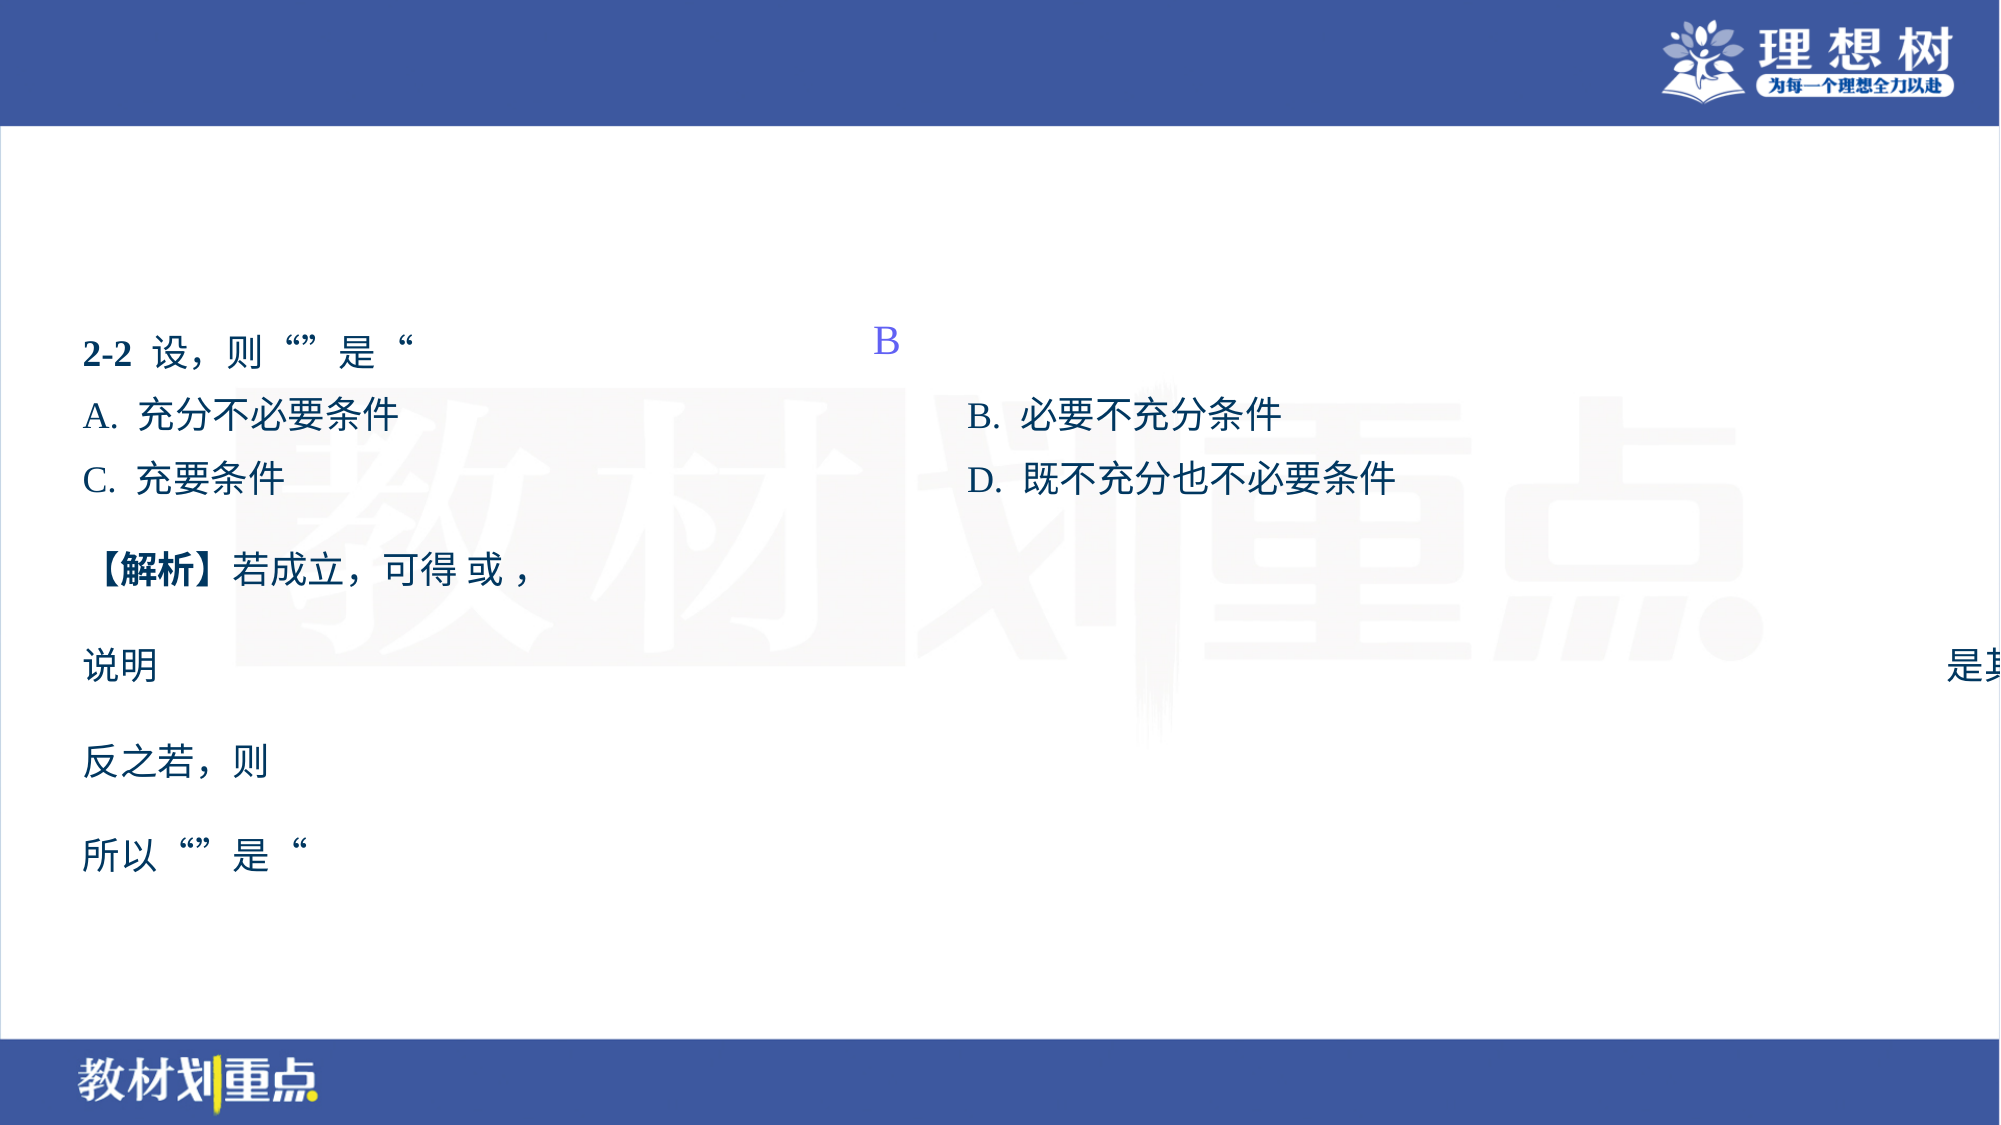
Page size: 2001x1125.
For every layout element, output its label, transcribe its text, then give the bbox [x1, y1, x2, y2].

text_box A. 充分不必要条件 B. 必要不充分条件 C. 充要条件 D. 既不充分也不必要条件 [82, 367, 1817, 494]
picture [0, 0, 2000, 1125]
text_box B [857, 310, 916, 361]
